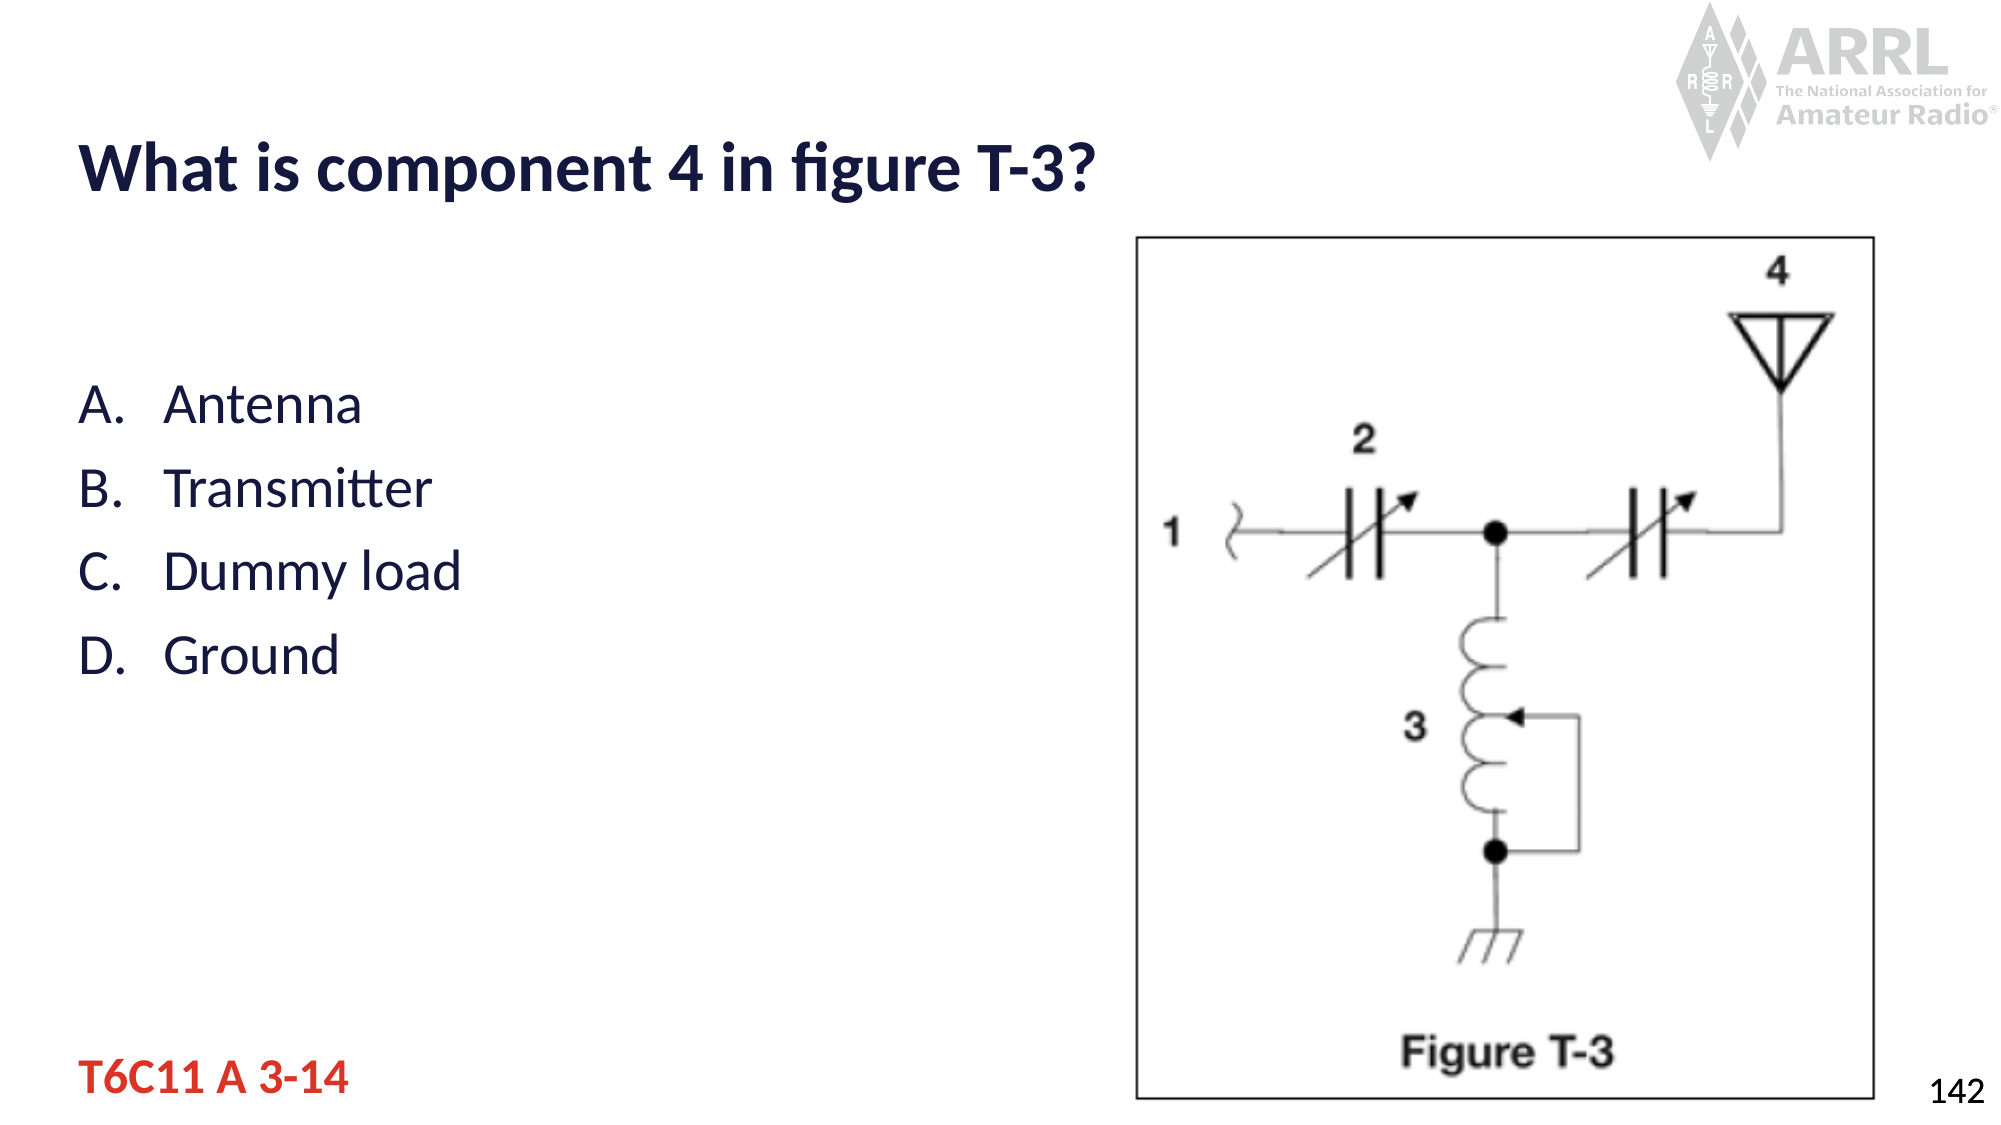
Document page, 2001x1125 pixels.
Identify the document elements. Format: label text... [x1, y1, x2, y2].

picture [1674, 0, 2000, 164]
title What is component 4 in figure T-3? [63, 59, 1863, 278]
text_box T6C11 A 3-14 [63, 1036, 921, 1112]
picture [1130, 222, 1886, 1113]
list Antenna Transmitter Dummy load Ground [63, 365, 1130, 989]
